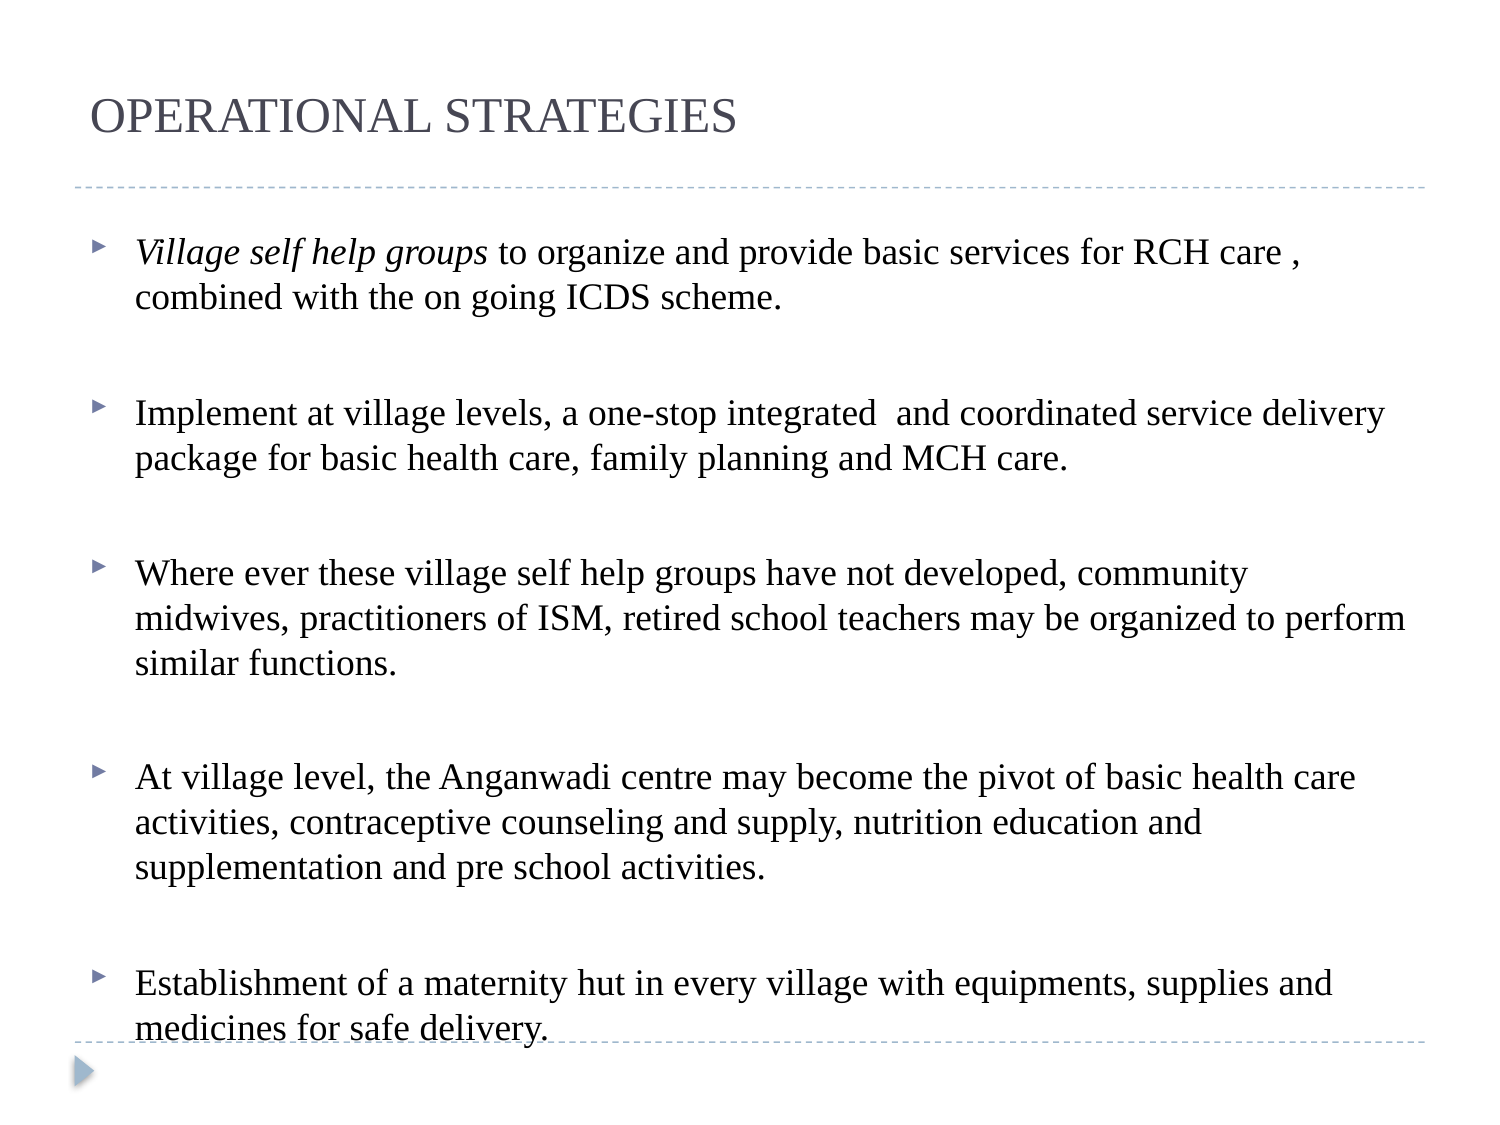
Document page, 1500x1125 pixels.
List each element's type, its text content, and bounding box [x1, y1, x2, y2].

title OPERATIONAL STRATEGIES [75, 45, 1425, 150]
list Village self help groups to organize and provide basic services for RCH care , combined with the on going ICDS scheme. Implement at village levels, a one-stop integrated and coordinated service delivery package for basic health care, family planning and MCH care. Where ever these village self help groups have not developed, community midwives, practitioners of ISM, retired school teachers may be organized to perform similar functions. At village level, the Anganwadi centre may become the pivot of basic health care activities, contraceptive counseling and supply, nutrition education and supplementation and pre school activities. Establishment of a maternity hut in every village with equipments, supplies and medicines for safe delivery. [75, 162, 1425, 1005]
